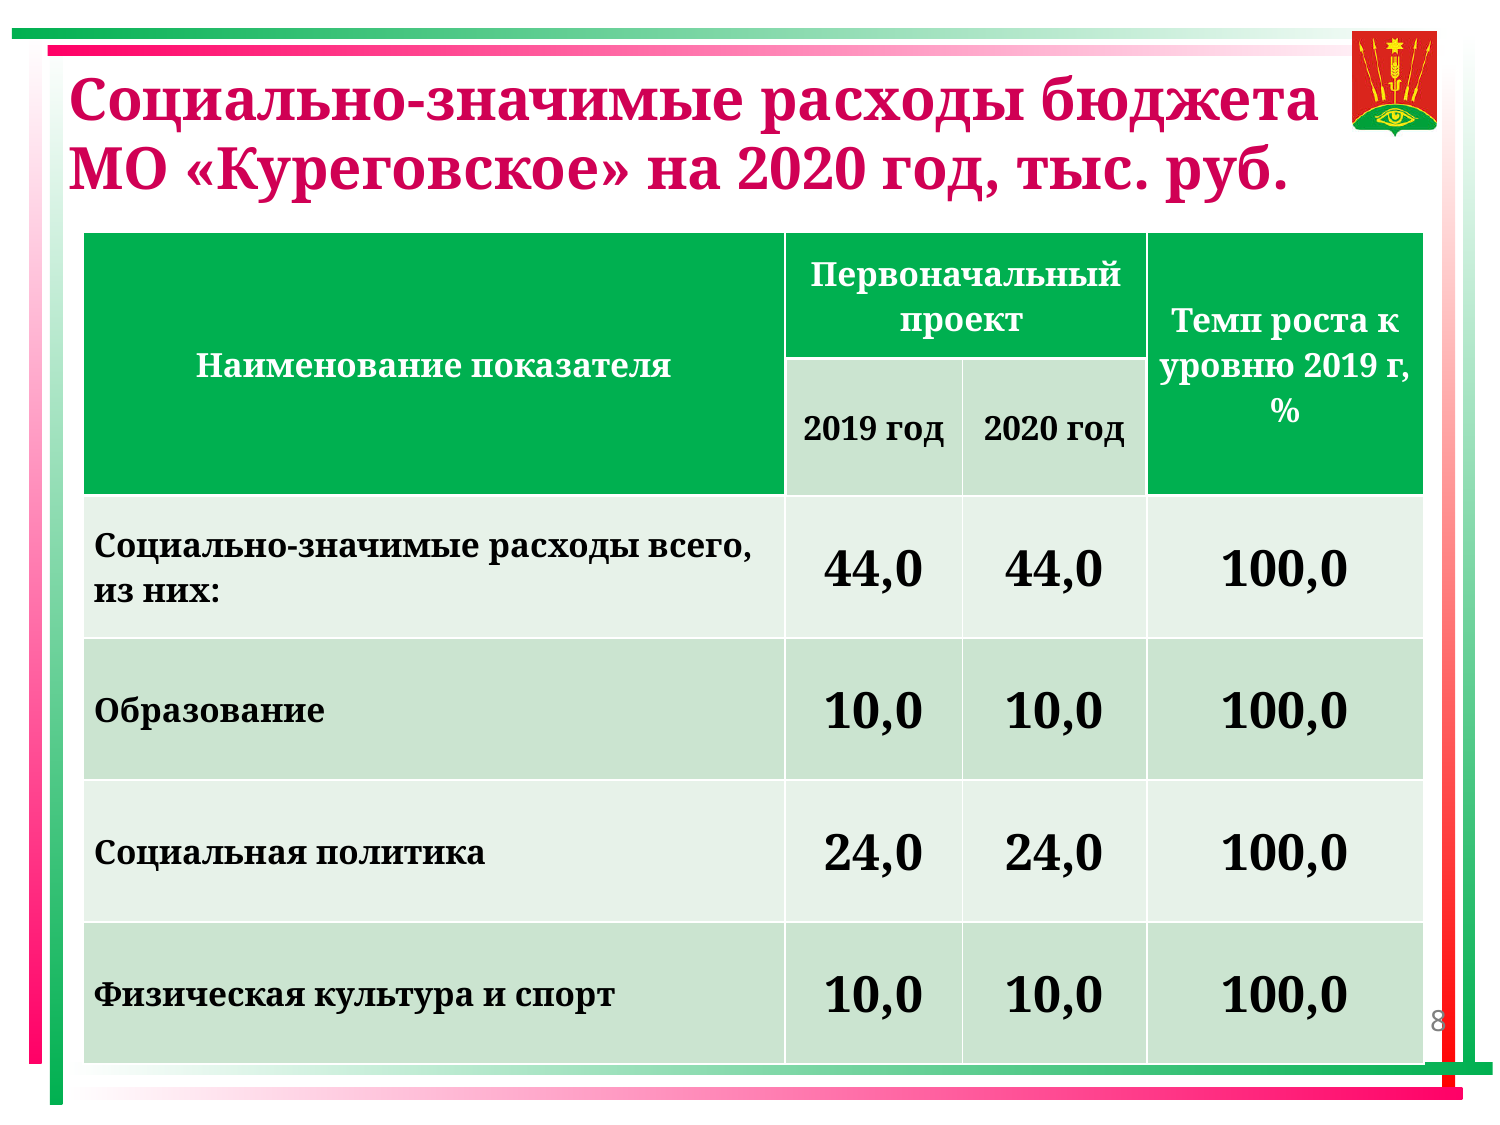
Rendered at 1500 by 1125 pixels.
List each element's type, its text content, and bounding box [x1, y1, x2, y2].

table_header Темп роста к уровню 2019 г, % [1148, 233, 1423, 494]
table_header Первоначальный проект [786, 233, 1146, 357]
table_cell 24,0 [786, 781, 962, 921]
table_cell 2020 год [963, 360, 1145, 495]
table_cell 100,0 [1148, 497, 1423, 637]
title Социально-значимые расходы бюджета МО «Куреговское» на 2020 год, тыс. руб. [53, 54, 1471, 279]
table_cell 24,0 [963, 781, 1146, 921]
table_cell Физическая культура и спорт [84, 923, 784, 1063]
picture [1352, 31, 1437, 138]
table_cell 10,0 [963, 639, 1146, 779]
slide_number 8 [1425, 999, 1500, 1051]
table_cell Образование [84, 639, 784, 779]
table_cell 10,0 [963, 923, 1146, 1063]
table_cell 100,0 [1148, 639, 1423, 779]
table_cell 44,0 [786, 497, 962, 637]
table_cell Социально-значимые расходы всего, из них: [84, 497, 784, 637]
table_cell Социальная политика [84, 781, 784, 921]
table_cell 10,0 [786, 639, 962, 779]
table_cell 44,0 [963, 497, 1146, 637]
table_header Наименование показателя [84, 233, 784, 494]
table_cell 2019 год [787, 360, 962, 495]
table_cell 100,0 [1148, 781, 1423, 921]
table_cell 100,0 [1148, 923, 1423, 1063]
table_cell 10,0 [786, 923, 962, 1063]
